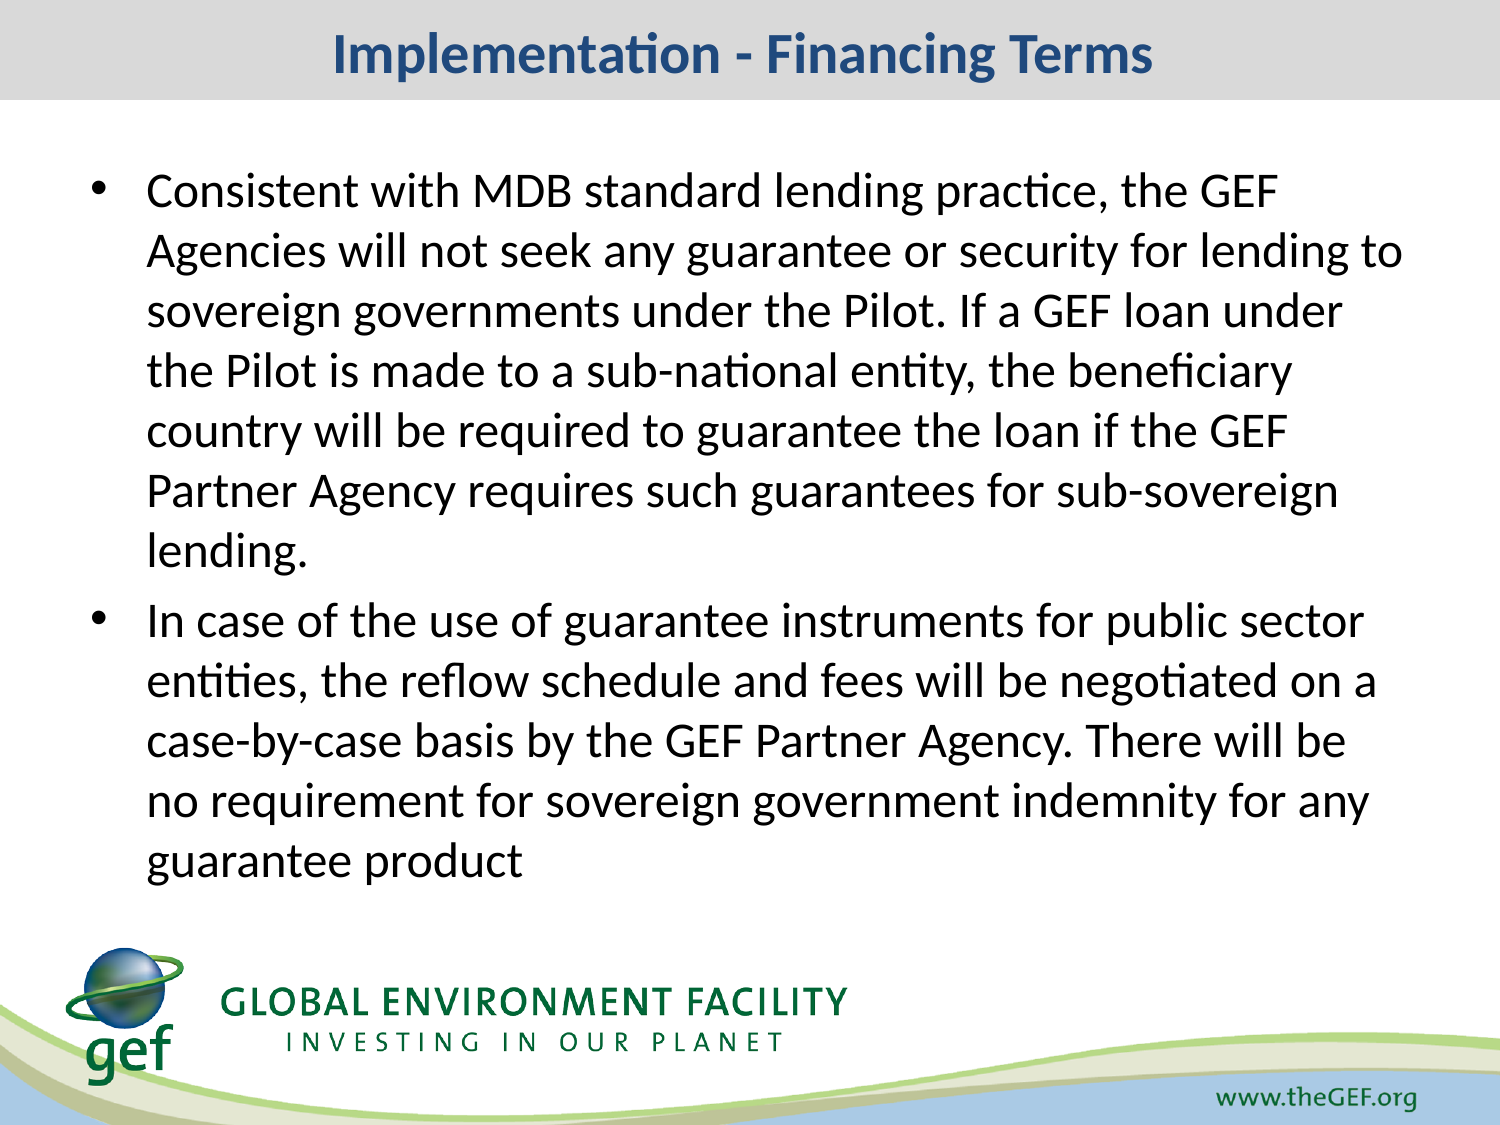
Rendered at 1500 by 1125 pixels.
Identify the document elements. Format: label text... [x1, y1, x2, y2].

list Consistent with MDB standard lending practice, the GEF Agencies will not seek any guarantee or security for lending to sovereign governments under the Pilot. If a GEF loan under the Pilot is made to a sub-national entity, the beneficiary country will be required to guarantee the loan if the GEF Partner Agency requires such guarantees for sub-sovereign lending. In case of the use of guarantee instruments for public sector entities, the reflow schedule and fees will be negotiated on a case-by-case basis by the GEF Partner Agency. There will be no requirement for sovereign government indemnity for any guarantee product [74, 149, 1426, 893]
picture [0, 920, 1500, 1125]
title Implementation - Financing Terms [0, 0, 1500, 101]
